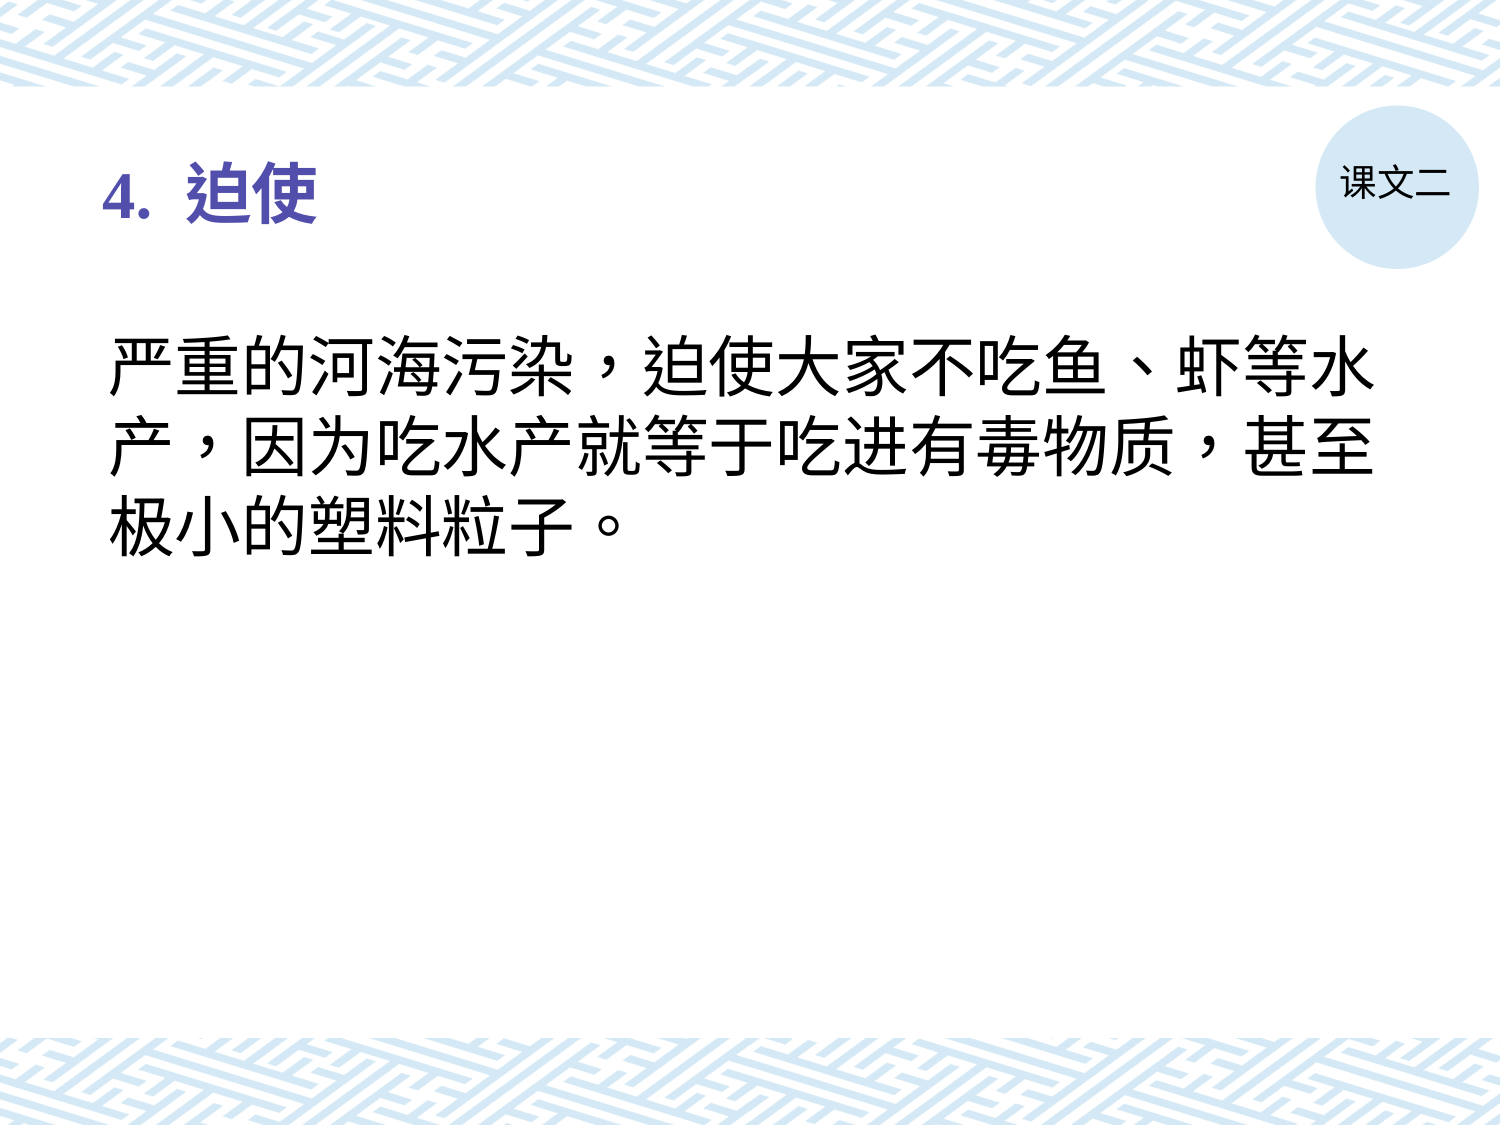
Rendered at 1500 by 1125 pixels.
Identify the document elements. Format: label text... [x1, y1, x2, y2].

title 4. 迫使 [102, 152, 1340, 278]
text_box 课文二 [1325, 151, 1500, 212]
list 严重的河海污染，迫使大家不吃鱼、虾等水产，因为吃水产就等于吃进有毒物质，甚至极小的塑料粒子。 [108, 324, 1403, 702]
picture [0, 0, 1500, 1125]
